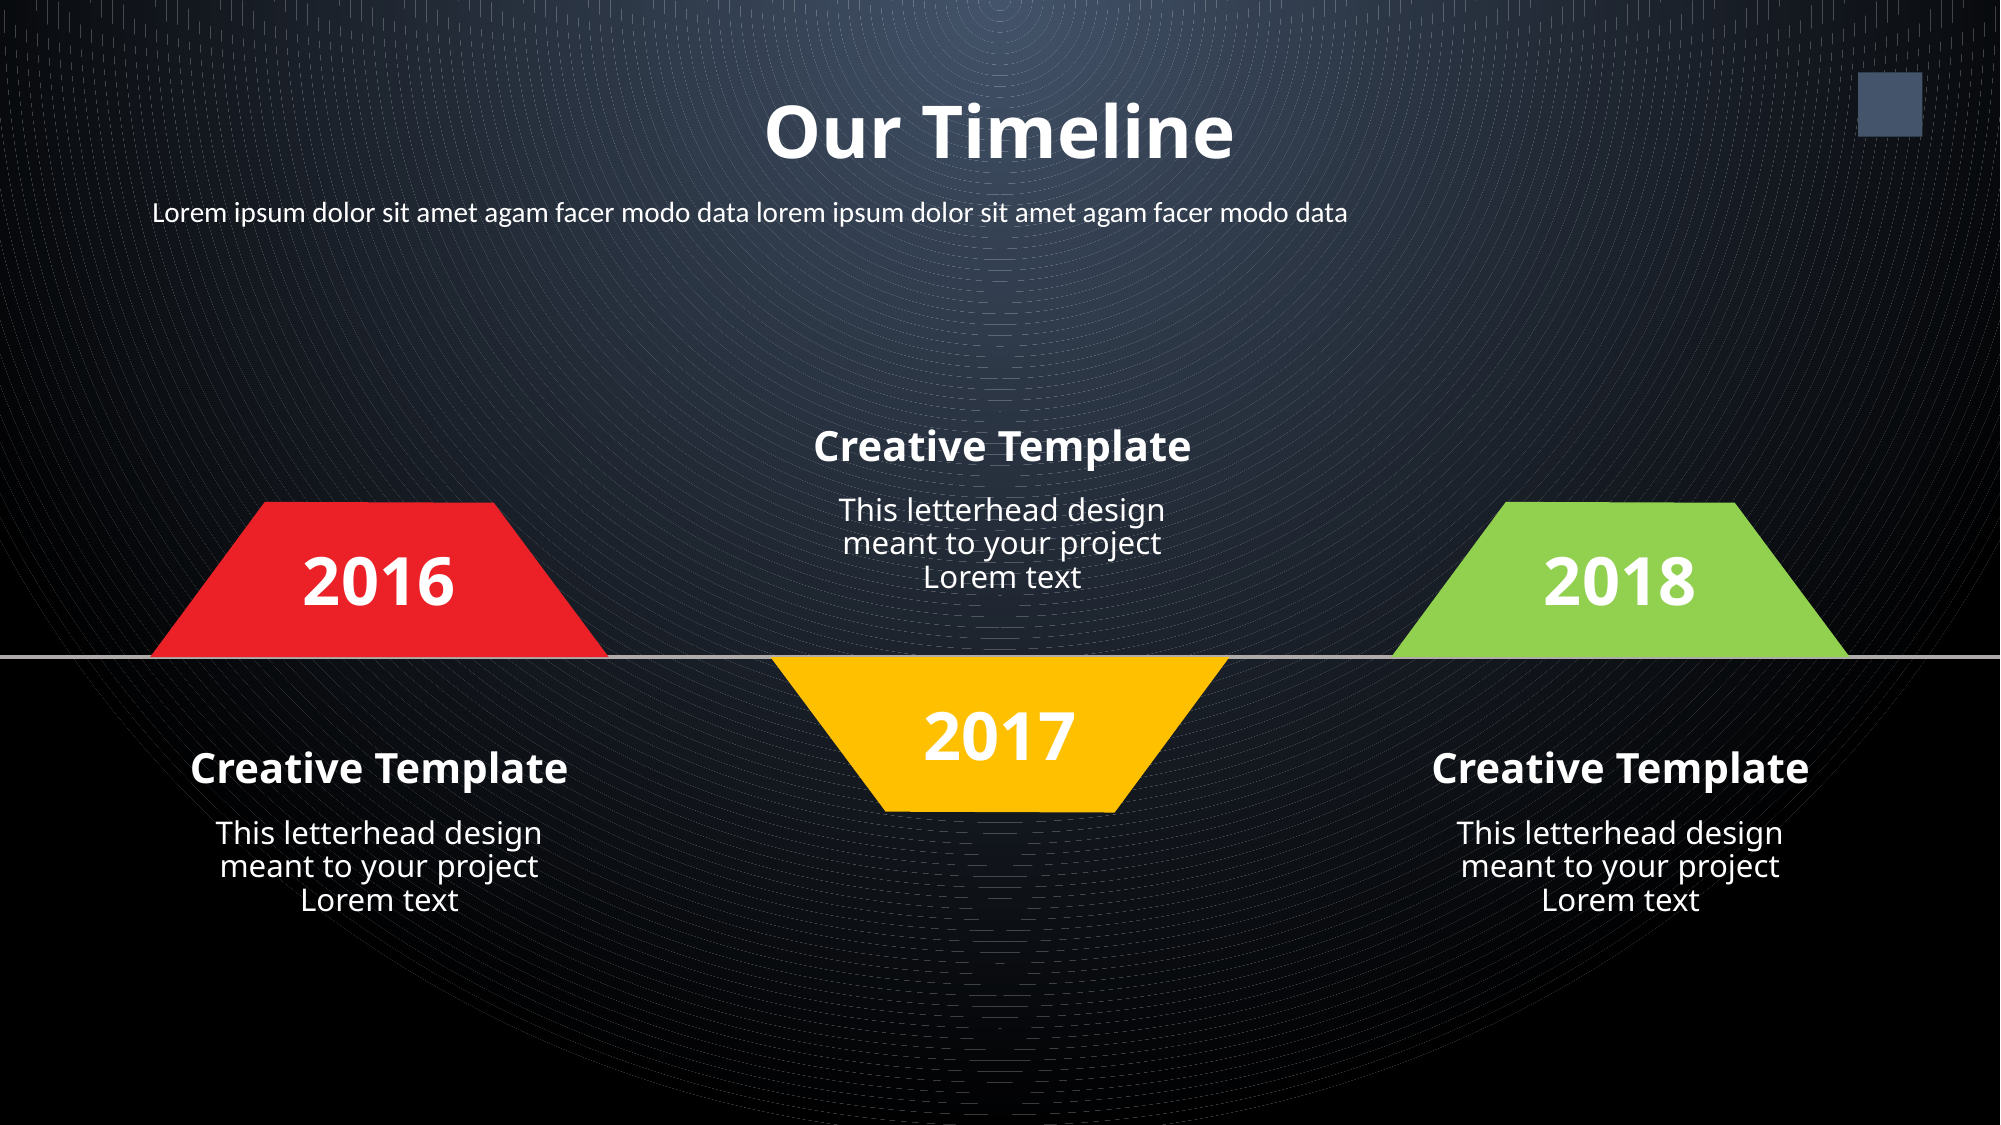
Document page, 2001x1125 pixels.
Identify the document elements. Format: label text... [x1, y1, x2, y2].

text_box [771, 658, 1229, 813]
subtitle Lorem ipsum dolor sit amet agam facer modo data lorem ipsum dolor sit amet agam facer modo data [137, 186, 1863, 227]
title Our Timeline [137, 78, 1863, 186]
text_box [1857, 130, 1924, 138]
text_box [0, 659, 2000, 1125]
text_box 2016 [288, 531, 471, 627]
text_box [150, 501, 609, 657]
slide_number 15 [1854, 78, 1927, 130]
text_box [1414, 734, 1827, 927]
text_box 2018 [1529, 531, 1712, 627]
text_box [173, 734, 586, 927]
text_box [796, 411, 1209, 604]
text_box [1857, 71, 1924, 78]
text_box 2017 [908, 686, 1092, 782]
text_box [1391, 501, 1850, 657]
text_box [0, 0, 2000, 655]
